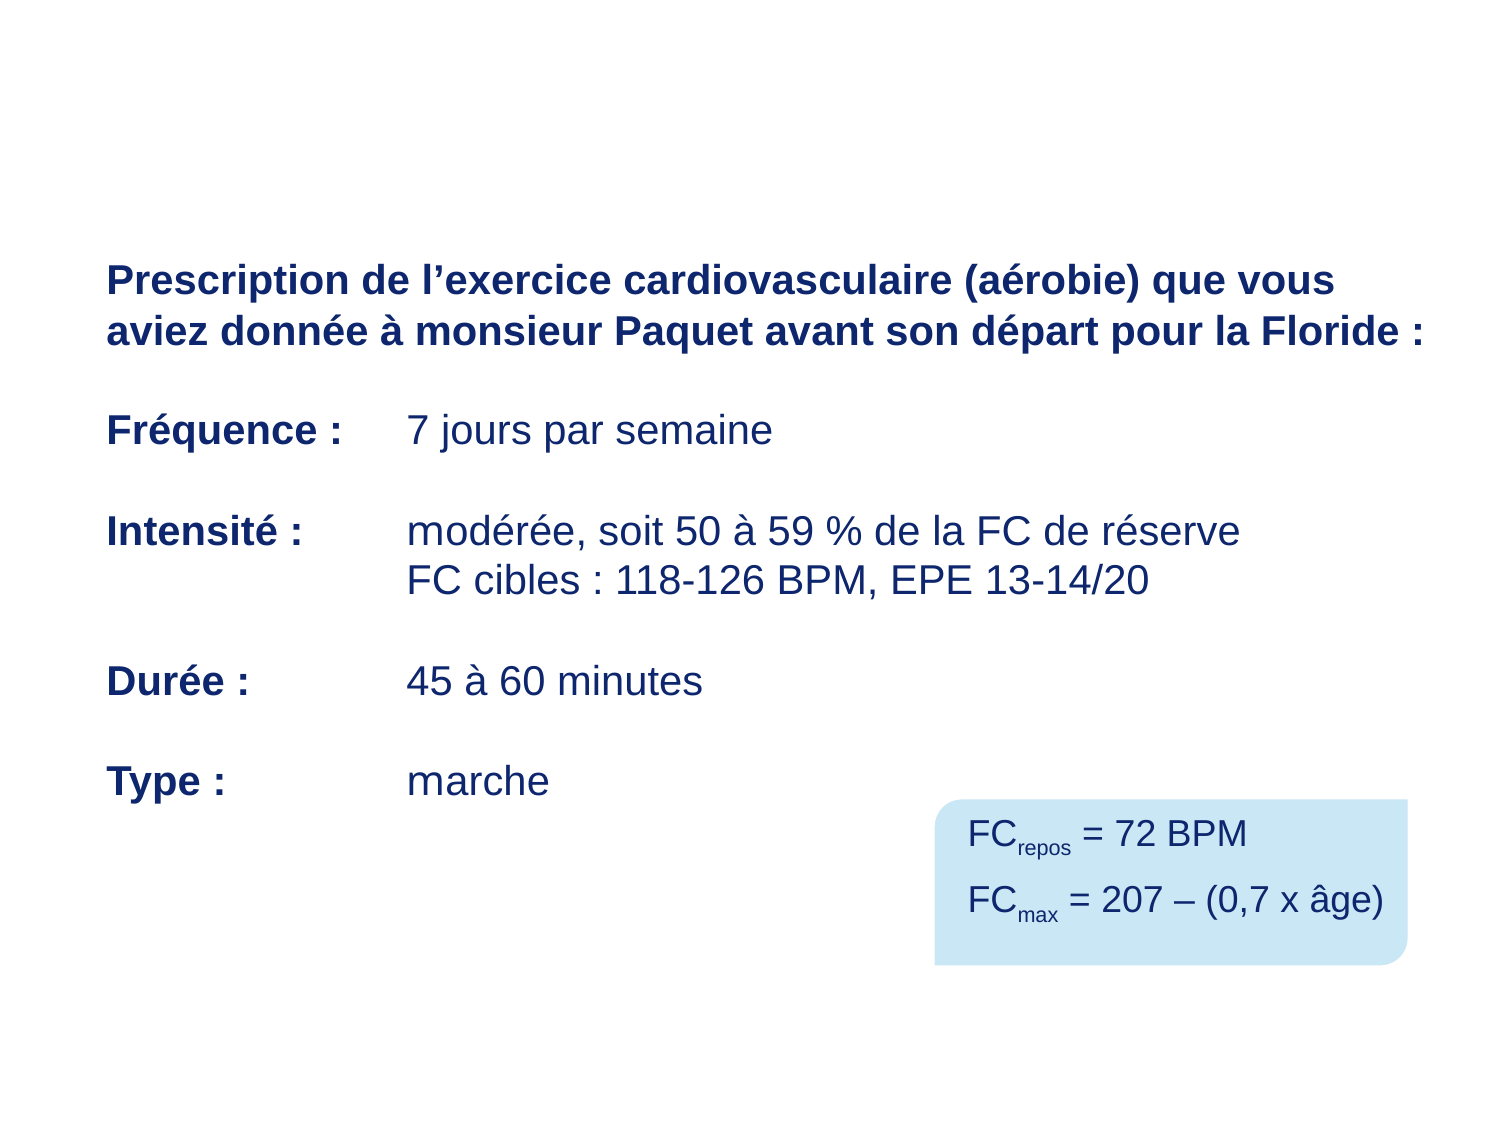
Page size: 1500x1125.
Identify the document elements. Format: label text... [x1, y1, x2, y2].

text_box Prescription de l’exercice cardiovasculaire (aérobie) que vous aviez donnée à monsieur Paquet avant son départ pour la Floride : Fréquence : 7 jours par semaine Intensité : modérée, soit 50 à 59 % de la FC de réserve FC cibles : 118-126 BPM, EPE 13-14/20 Durée : 45 à 60 minutes Type : marche [91, 245, 1446, 811]
text_box [933, 800, 1409, 967]
text_box FCrepos = 72 BPM FCmax = 207 – (0,7 x âge) [952, 794, 1409, 915]
